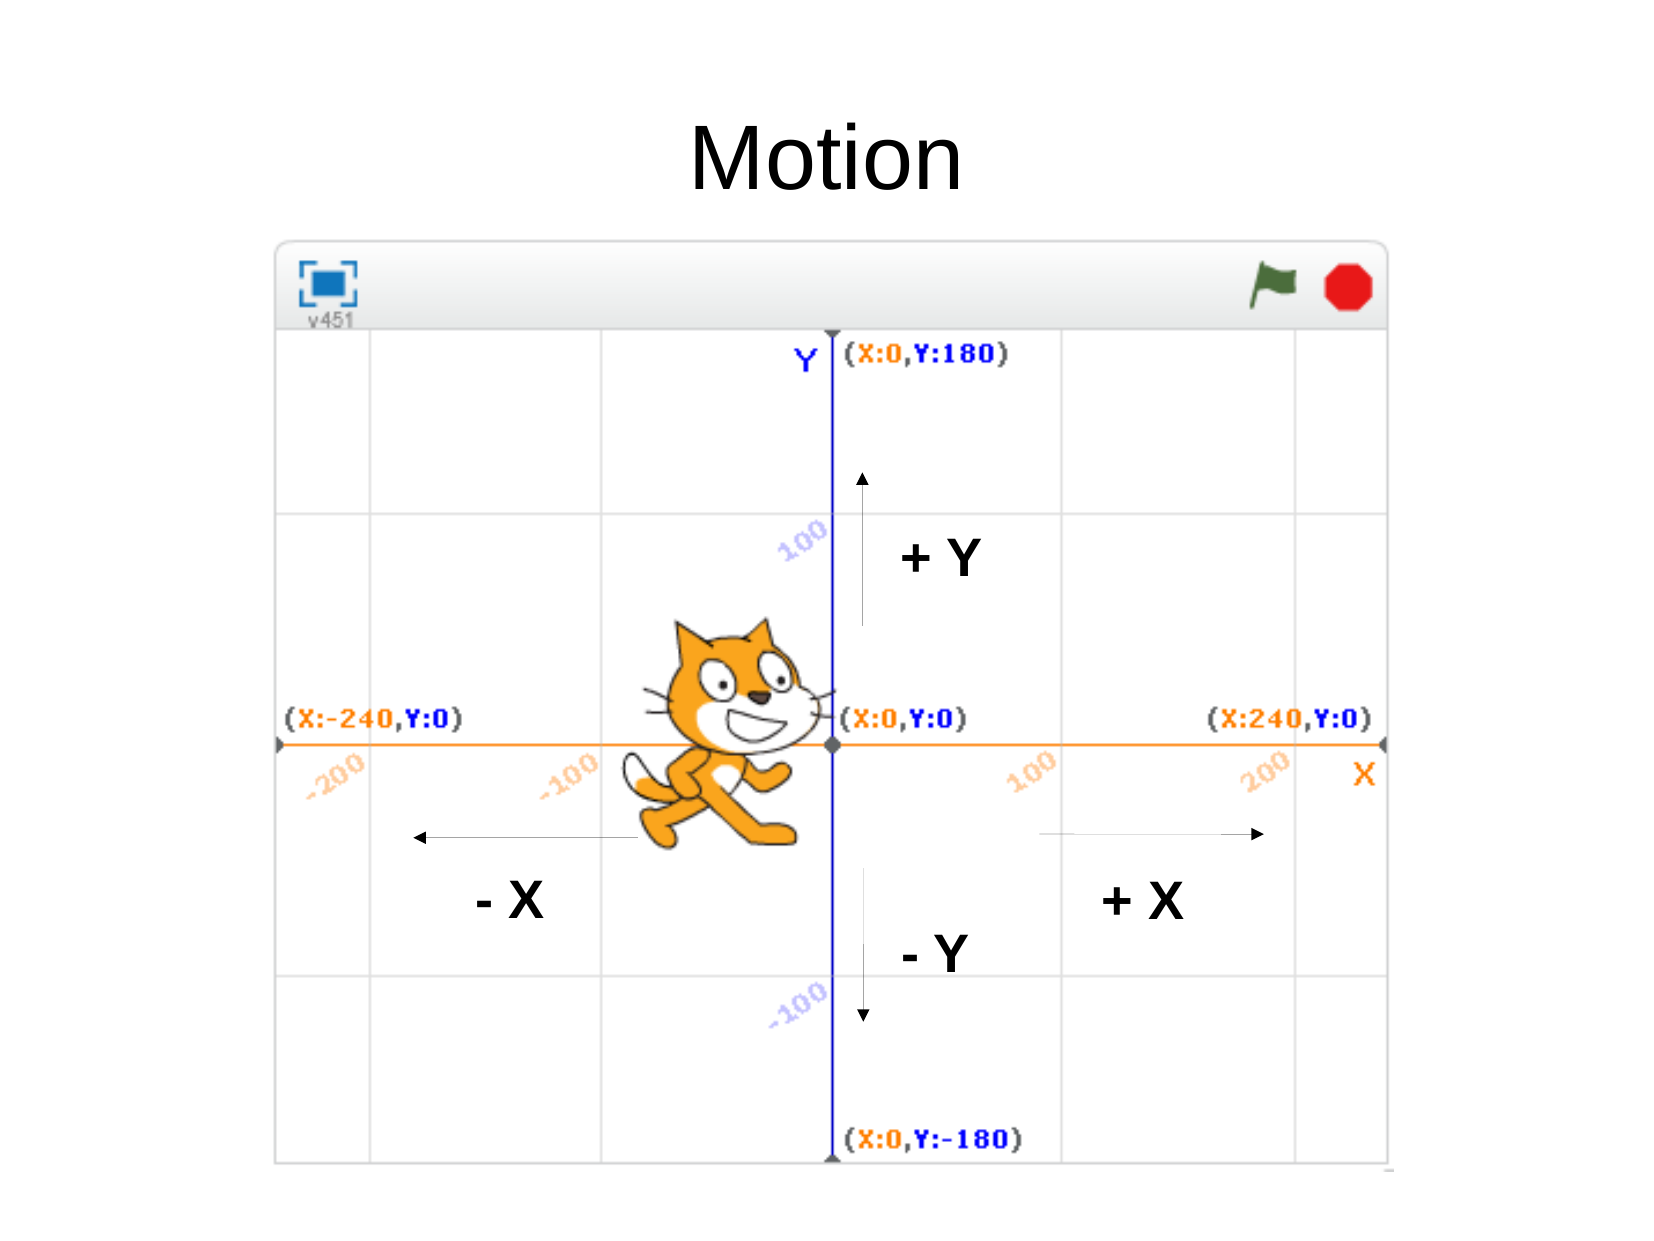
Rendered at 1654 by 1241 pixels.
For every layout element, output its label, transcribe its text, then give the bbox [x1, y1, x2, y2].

picture [263, 235, 1394, 1173]
text_box Motion [82, 49, 1571, 257]
